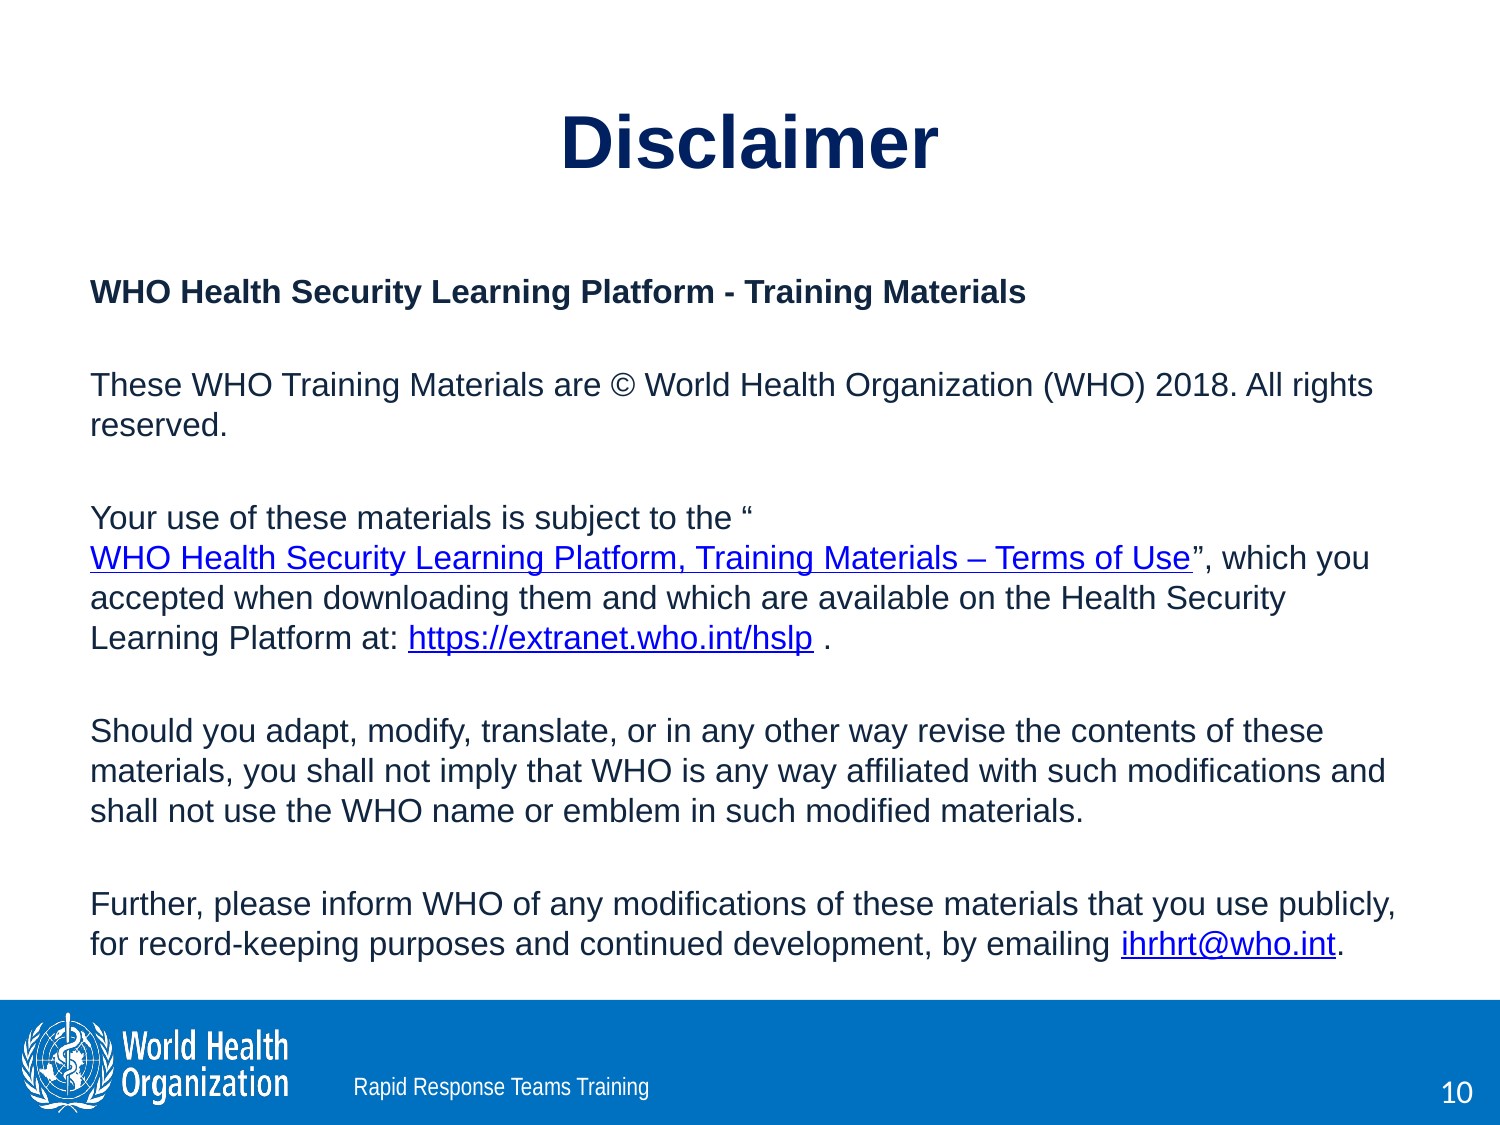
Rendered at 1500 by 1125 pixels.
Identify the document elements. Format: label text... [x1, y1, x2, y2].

list WHO Health Security Learning Platform - Training Materials These WHO Training Materials are © World Health Organization (WHO) 2018. All rights reserved. Your use of these materials is subject to the “WHO Health Security Learning Platform, Training Materials – Terms of Use”, which you accepted when downloading them and which are available on the Health Security Learning Platform at: https://extranet.who.int/hslp . Should you adapt, modify, translate, or in any other way revise the contents of these materials, you shall not imply that WHO is any way affiliated with such modifications and shall not use the WHO name or emblem in such modified materials. Further, please inform WHO of any modifications of these materials that you use publicly, for record-keeping purposes and continued development, by emailing ihrhrt@who.int. [75, 262, 1425, 1005]
title Disclaimer [75, 45, 1425, 233]
picture [21, 1012, 288, 1113]
